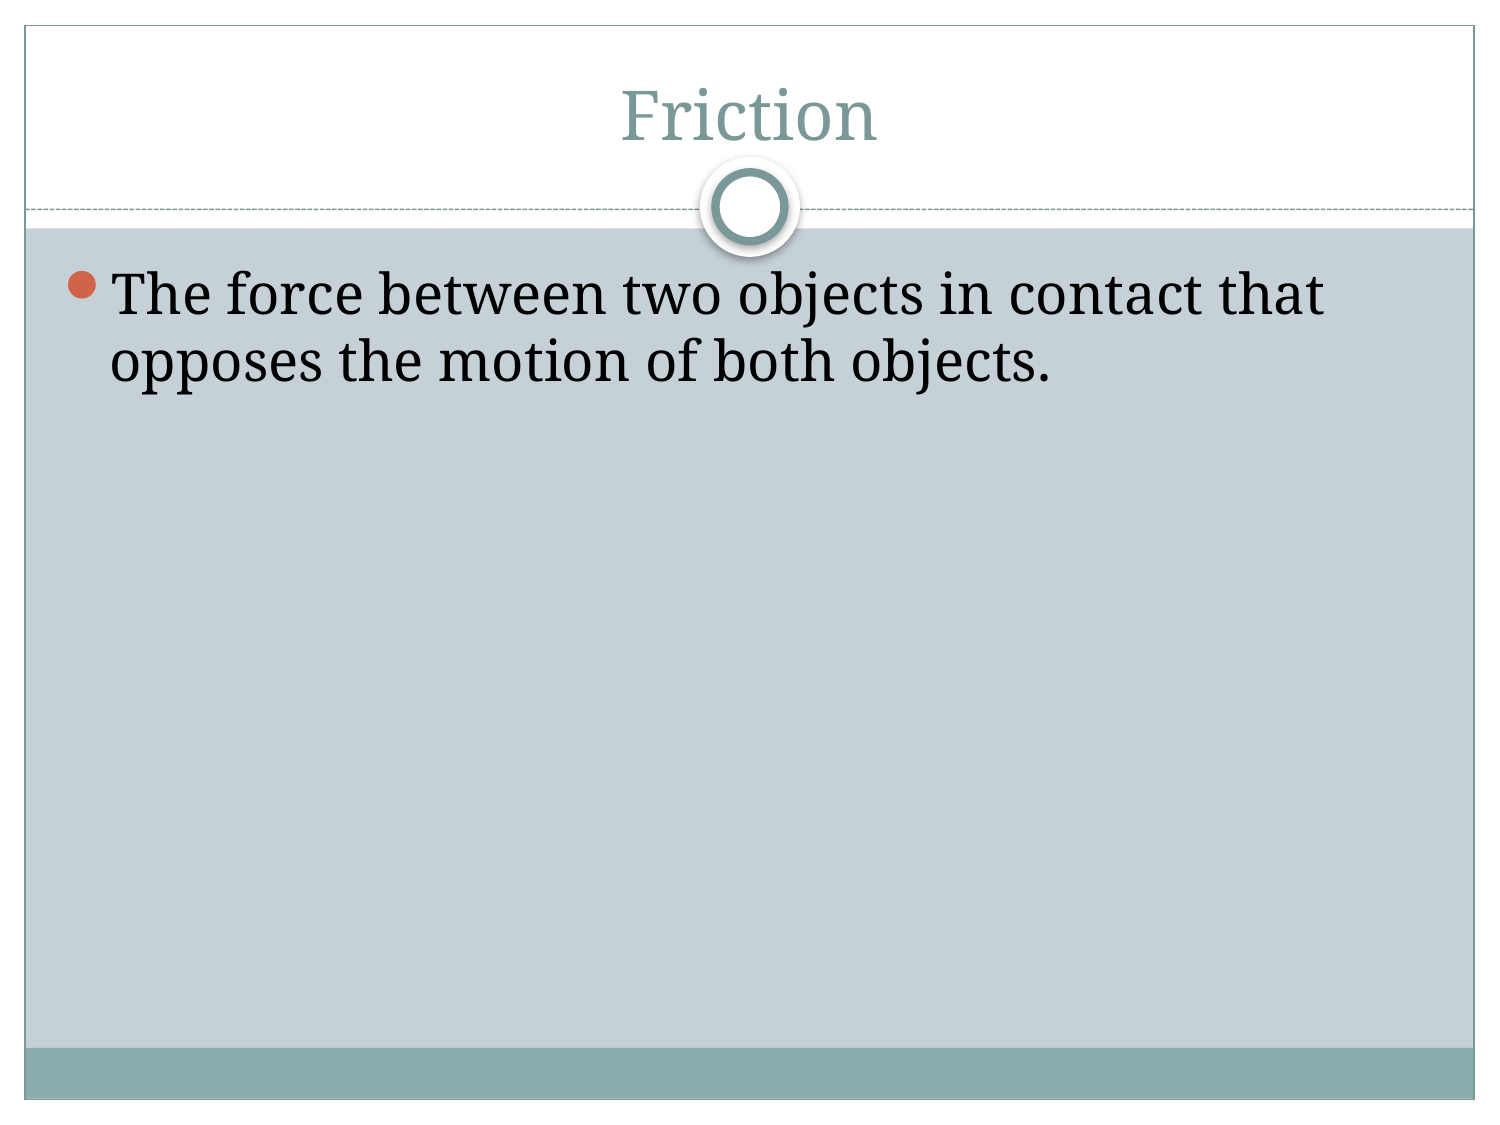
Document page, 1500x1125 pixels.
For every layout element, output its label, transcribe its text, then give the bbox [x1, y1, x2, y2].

list The force between two objects in contact that opposes the motion of both objects. [49, 250, 1445, 1001]
title Friction [49, 37, 1450, 162]
